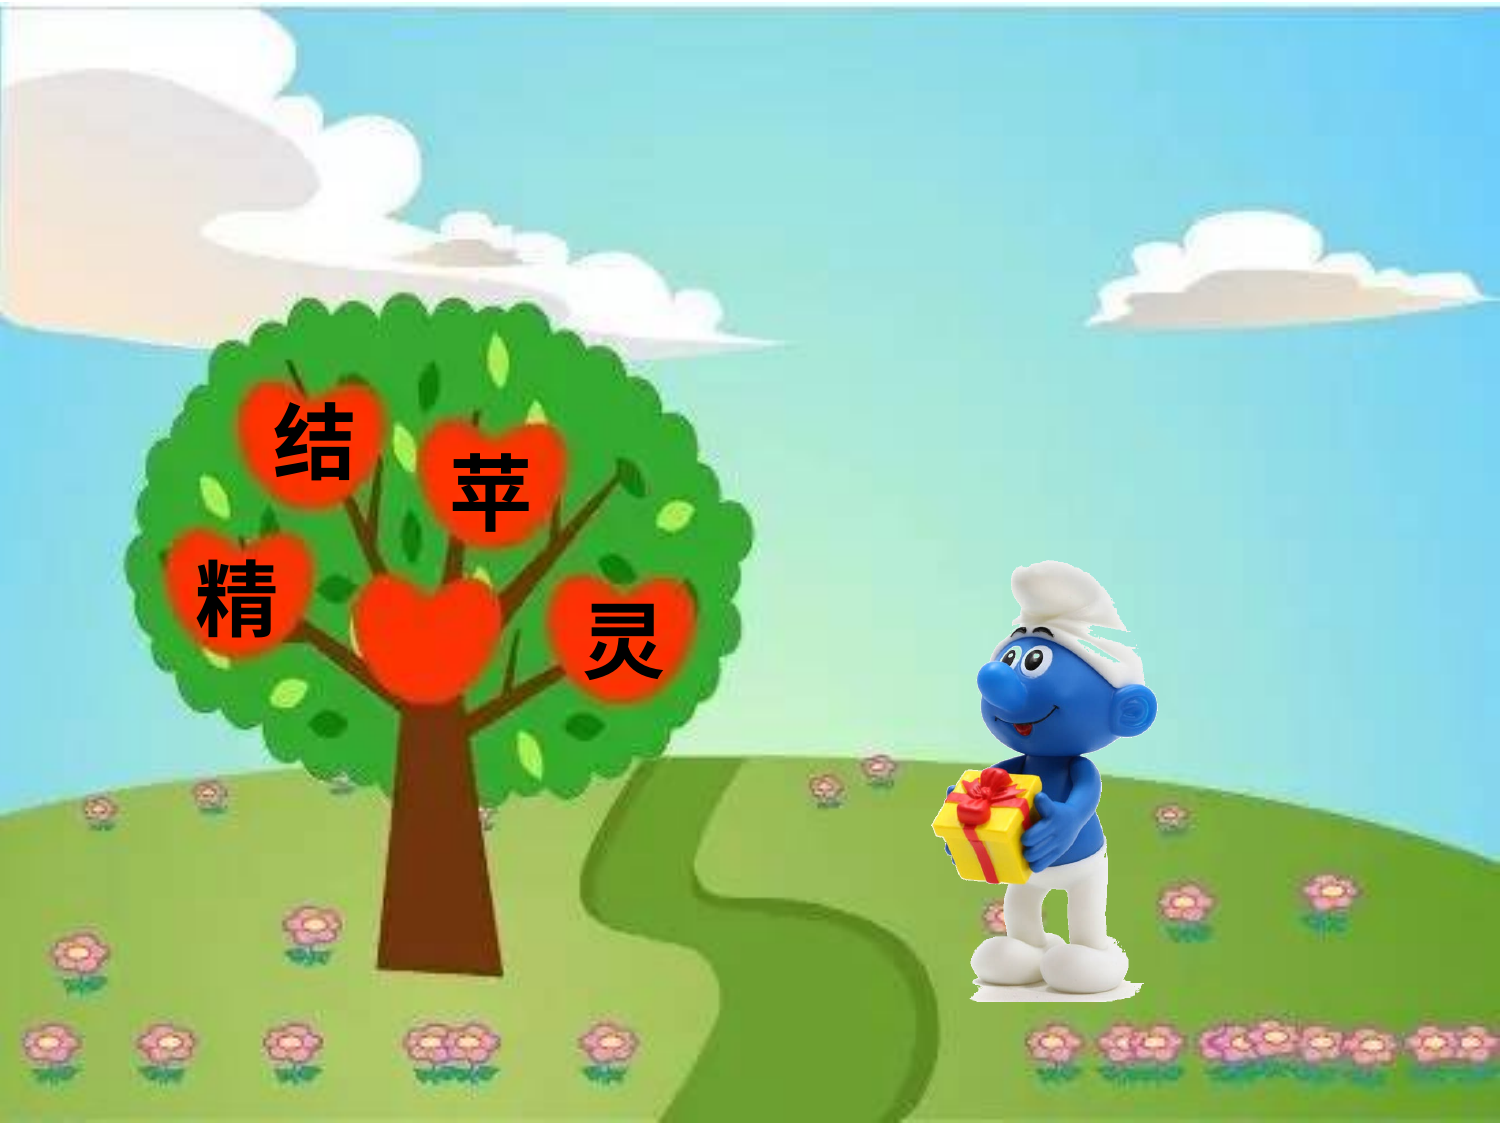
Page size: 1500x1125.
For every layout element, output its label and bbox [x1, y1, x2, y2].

picture [831, 549, 1285, 1002]
list [0, 1, 1500, 1123]
